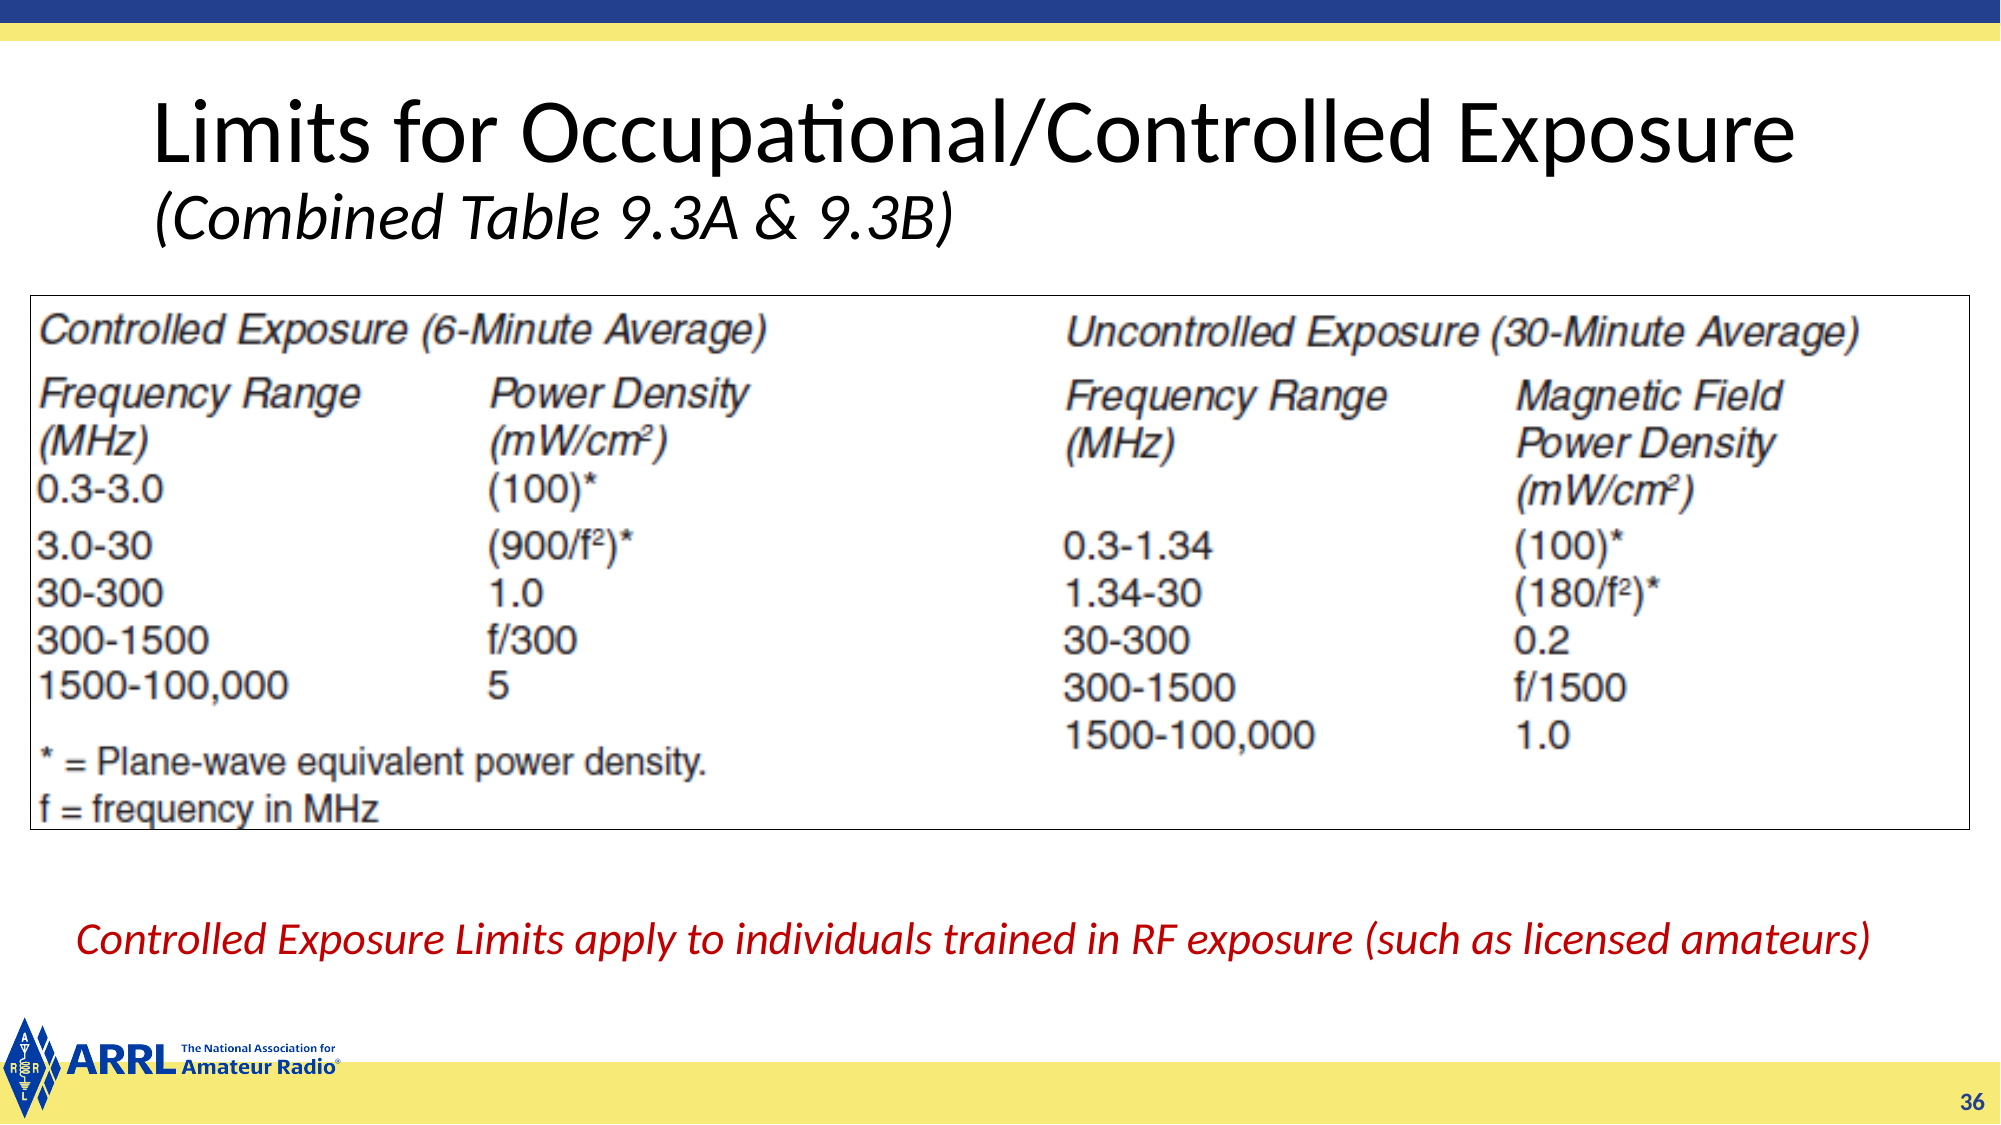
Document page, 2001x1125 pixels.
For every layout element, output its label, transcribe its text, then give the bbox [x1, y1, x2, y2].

text_box Controlled Exposure Limits apply to individuals trained in RF exposure (such as licensed amateurs) [61, 901, 1970, 972]
picture [1, 1015, 342, 1121]
picture [30, 295, 1970, 830]
title Limits for Occupational/Controlled Exposure (Combined Table 9.3A & 9.3B) [137, 59, 1863, 278]
